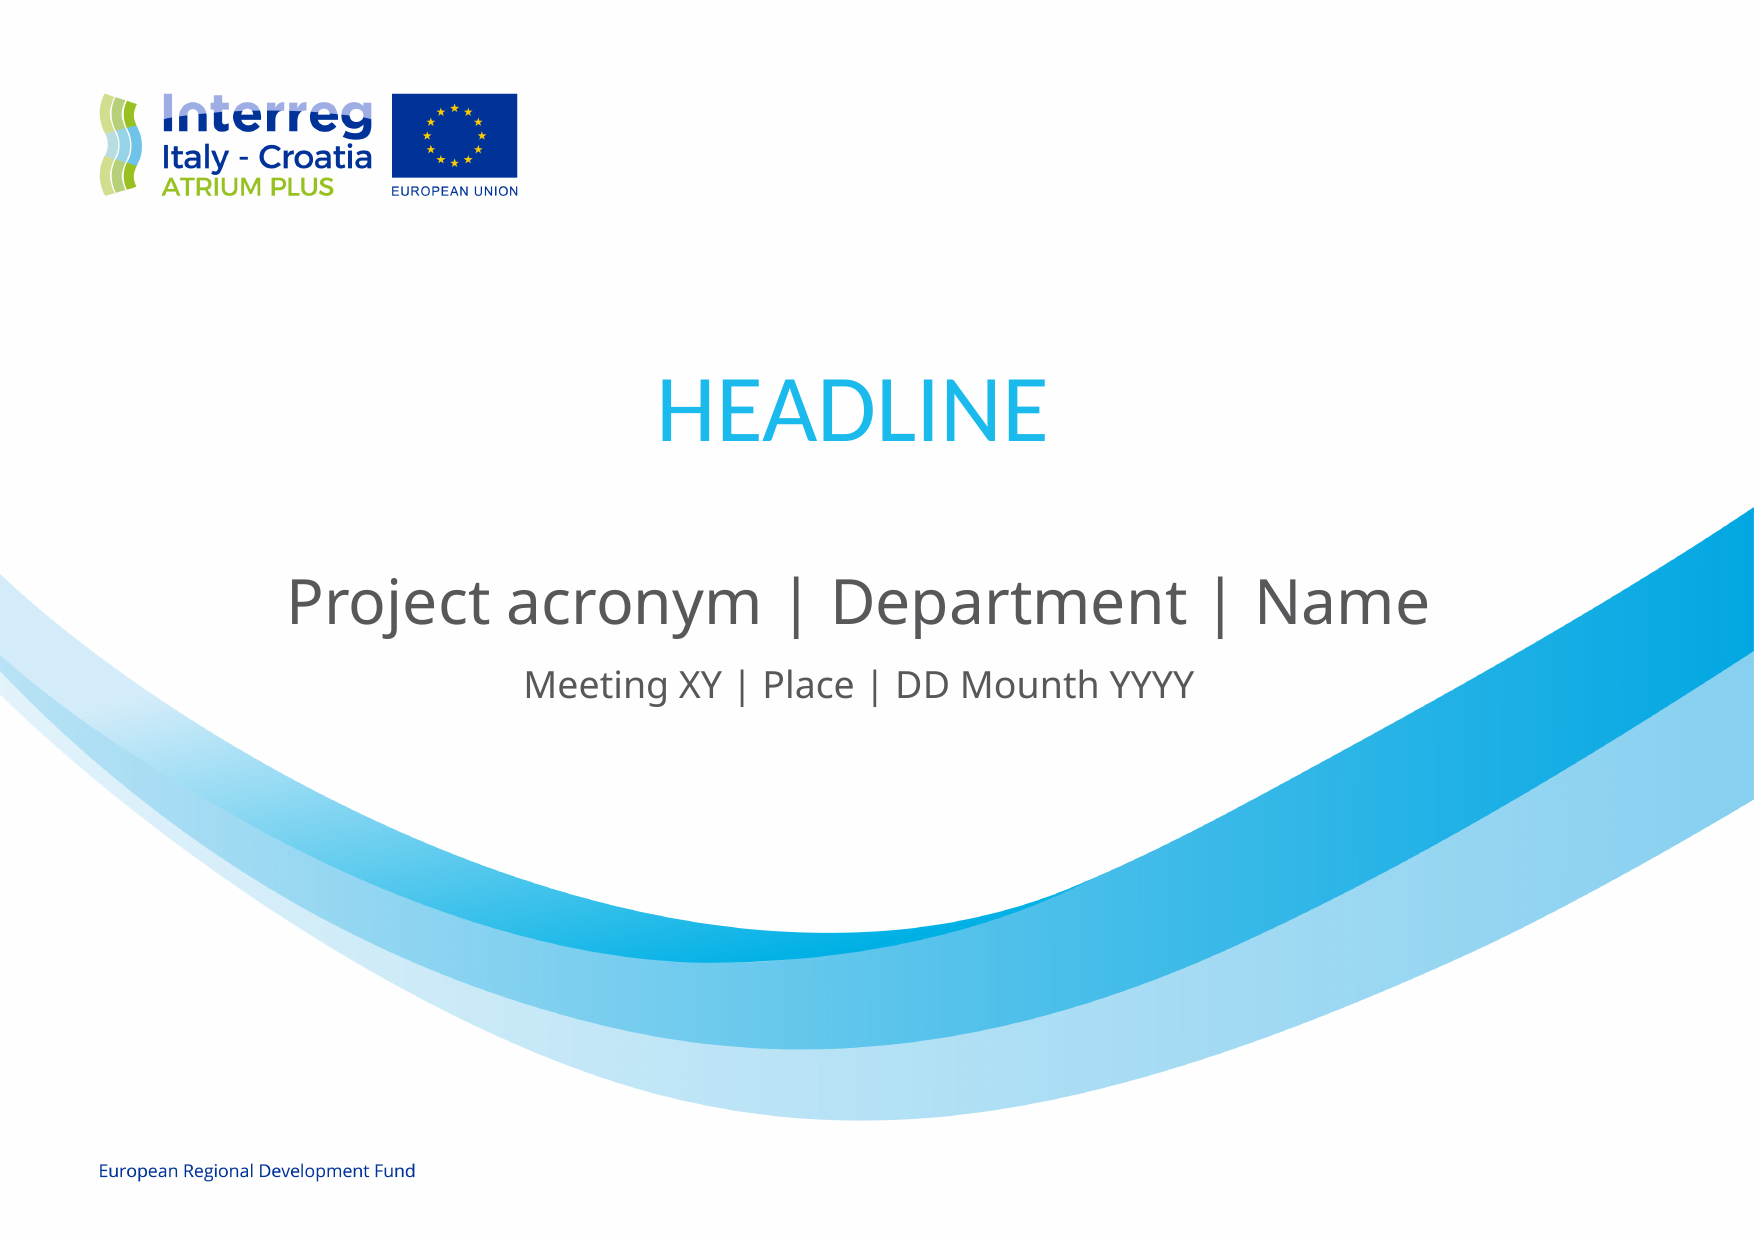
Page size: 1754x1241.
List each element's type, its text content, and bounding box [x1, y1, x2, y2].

text_box Project acronym | Department | Name [156, 553, 1563, 646]
text_box HEADLINE [427, 337, 1279, 470]
picture [0, 0, 1754, 1241]
text_box Meeting XY | Place | DD Mounth YYYY [156, 652, 1563, 716]
